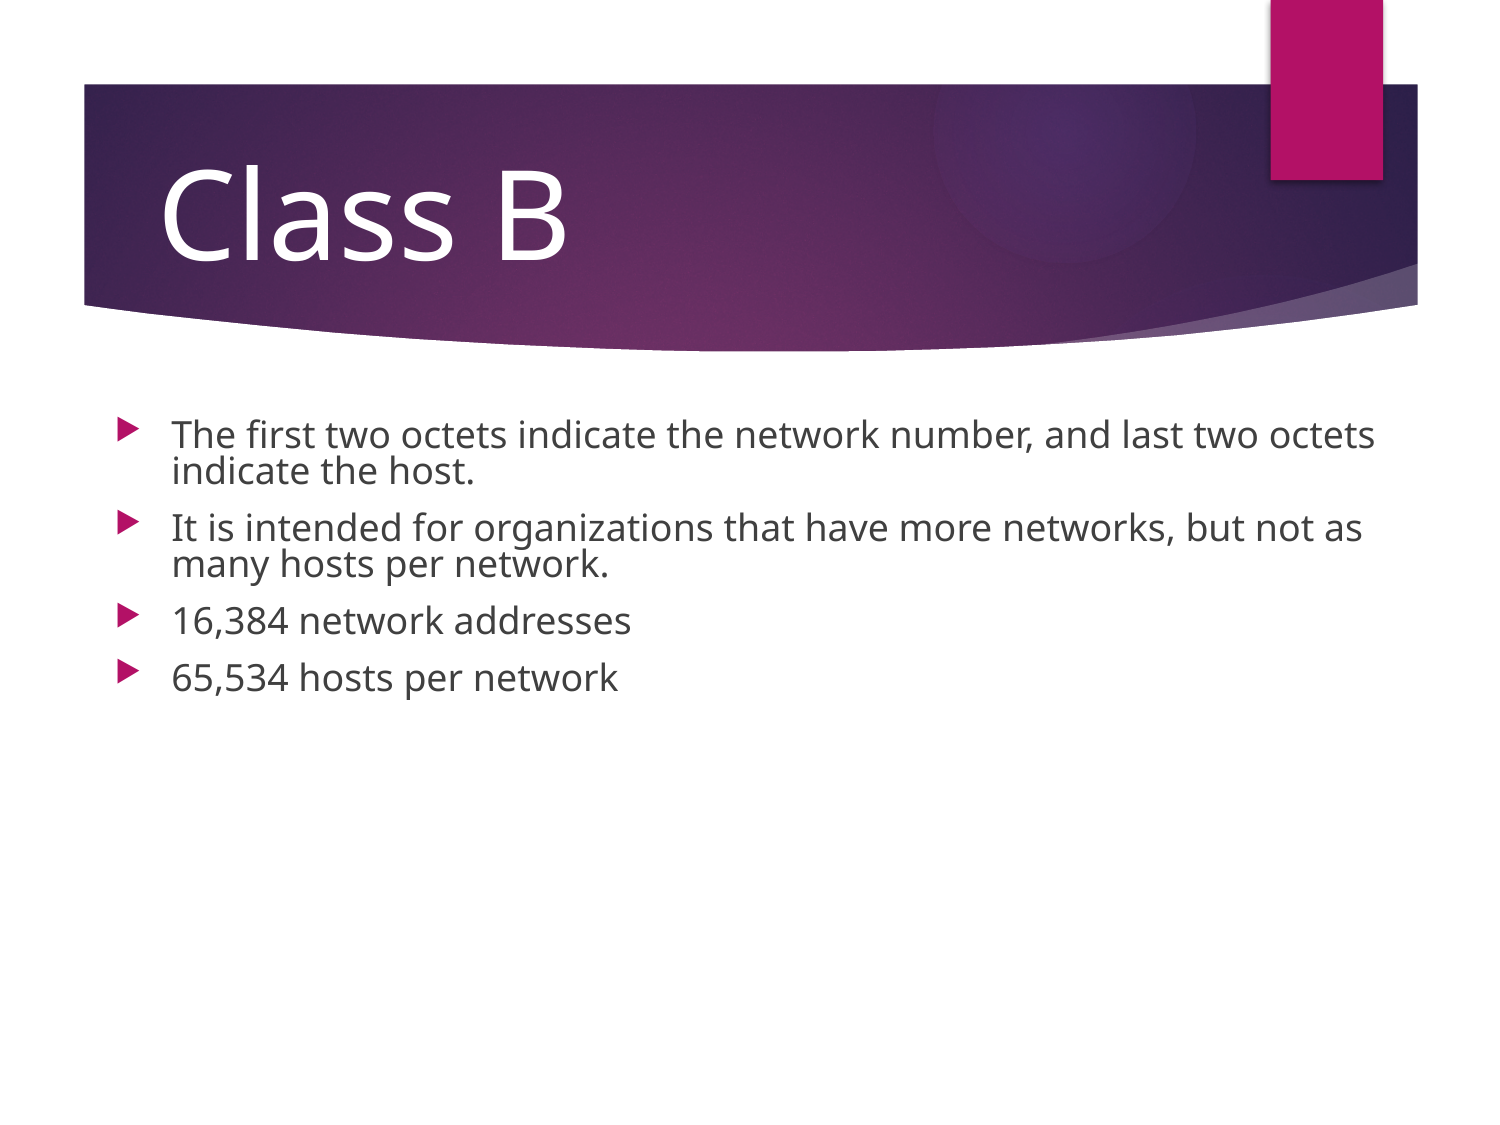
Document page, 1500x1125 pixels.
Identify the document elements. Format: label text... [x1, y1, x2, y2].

list The first two octets indicate the network number, and last two octets indicate the host. It is intended for organizations that have more networks, but not as many hosts per network. 16,384 network addresses 65,534 hosts per network [99, 412, 1438, 1075]
title Class B [142, 152, 1183, 269]
